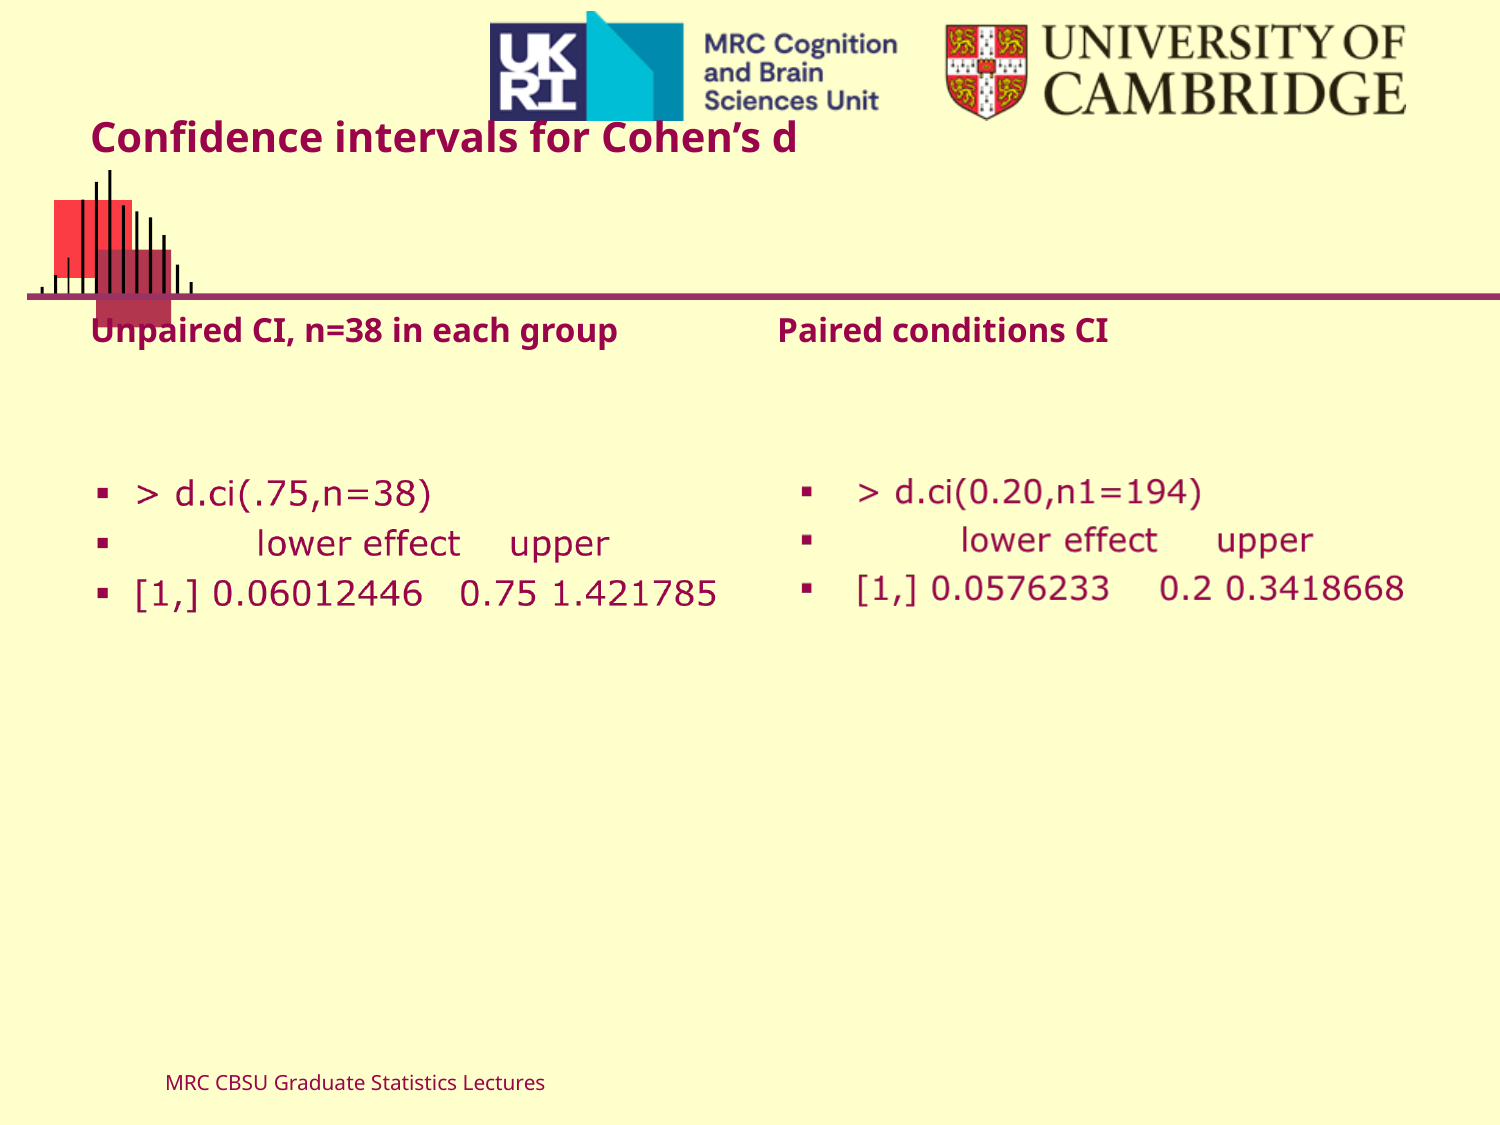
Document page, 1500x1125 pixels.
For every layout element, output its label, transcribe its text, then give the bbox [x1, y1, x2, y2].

footer MRC CBSU Graduate Statistics Lectures [149, 1062, 988, 1101]
list Unpaired CI, n=38 in each group [75, 251, 738, 357]
list Paired conditions CI [761, 251, 1425, 357]
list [74, 460, 738, 634]
picture [490, 11, 1406, 45]
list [780, 460, 1426, 627]
title Confidence intervals for Cohen’s d [75, 45, 1425, 233]
